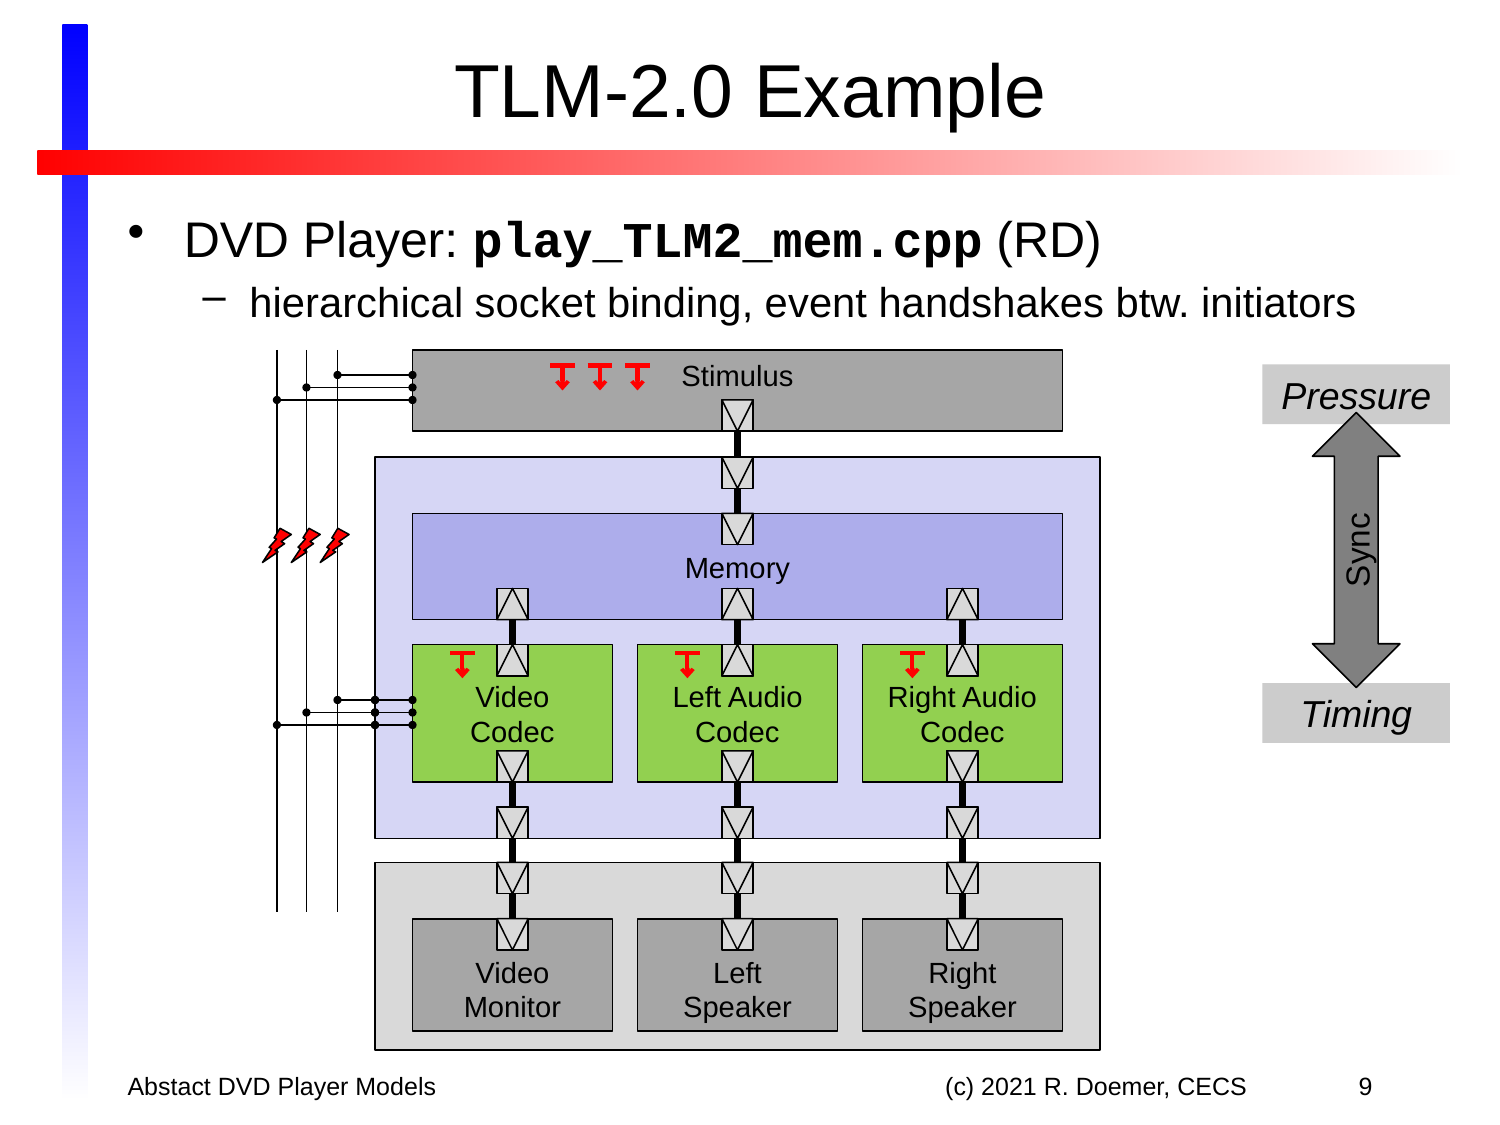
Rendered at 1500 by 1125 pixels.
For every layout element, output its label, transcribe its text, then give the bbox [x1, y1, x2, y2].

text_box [338, 713, 372, 724]
slide_number 9 [1287, 1062, 1388, 1100]
text_box [262, 544, 272, 563]
text_box [282, 529, 292, 541]
text_box Left Audio Codec [637, 644, 838, 783]
text_box Video Monitor [412, 918, 613, 1032]
slide_number Abstact DVD Player Models [112, 1062, 774, 1100]
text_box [496, 862, 529, 894]
text_box Pressure [1262, 364, 1450, 425]
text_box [721, 399, 754, 432]
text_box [307, 726, 337, 737]
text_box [721, 918, 754, 951]
text_box Timing [1262, 683, 1450, 743]
text_box Right Audio Codec [862, 644, 1063, 783]
text_box [341, 530, 350, 541]
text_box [721, 862, 754, 894]
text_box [338, 377, 406, 387]
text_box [338, 401, 407, 412]
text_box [721, 644, 754, 677]
text_box [375, 1025, 1100, 1050]
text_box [338, 388, 406, 399]
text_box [496, 644, 529, 677]
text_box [307, 401, 337, 412]
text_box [307, 713, 337, 724]
text_box [291, 542, 302, 563]
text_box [496, 750, 529, 783]
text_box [946, 750, 979, 783]
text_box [624, 365, 651, 391]
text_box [449, 653, 476, 679]
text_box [946, 806, 979, 839]
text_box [721, 513, 754, 545]
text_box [278, 726, 306, 737]
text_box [496, 806, 529, 839]
text_box Left Speaker [637, 918, 838, 1032]
text_box Video Codec [412, 644, 613, 783]
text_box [721, 456, 754, 489]
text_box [549, 365, 576, 391]
text_box [320, 540, 333, 563]
title TLM-2.0 Example [112, 24, 1388, 150]
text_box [496, 918, 529, 951]
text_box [946, 588, 979, 620]
text_box [310, 528, 321, 547]
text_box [496, 588, 529, 620]
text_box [278, 401, 306, 412]
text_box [674, 653, 701, 679]
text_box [899, 653, 926, 679]
text_box Stimulus [412, 349, 1063, 432]
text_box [338, 702, 374, 712]
footer (c) 2021 R. Doemer, CECS [774, 1062, 1263, 1100]
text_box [338, 726, 406, 737]
text_box Right Speaker [862, 918, 1063, 1032]
list DVD Player: play_TLM2_mem.cpp (RD) hierarchical socket binding, event handshakes btw. initiators [112, 200, 1388, 1025]
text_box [946, 862, 979, 894]
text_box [721, 750, 754, 783]
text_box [721, 806, 754, 839]
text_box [946, 644, 979, 677]
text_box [307, 388, 337, 399]
text_box Sync [1312, 412, 1400, 688]
text_box Memory [412, 513, 1063, 620]
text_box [721, 588, 754, 620]
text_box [587, 365, 613, 391]
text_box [946, 918, 979, 951]
